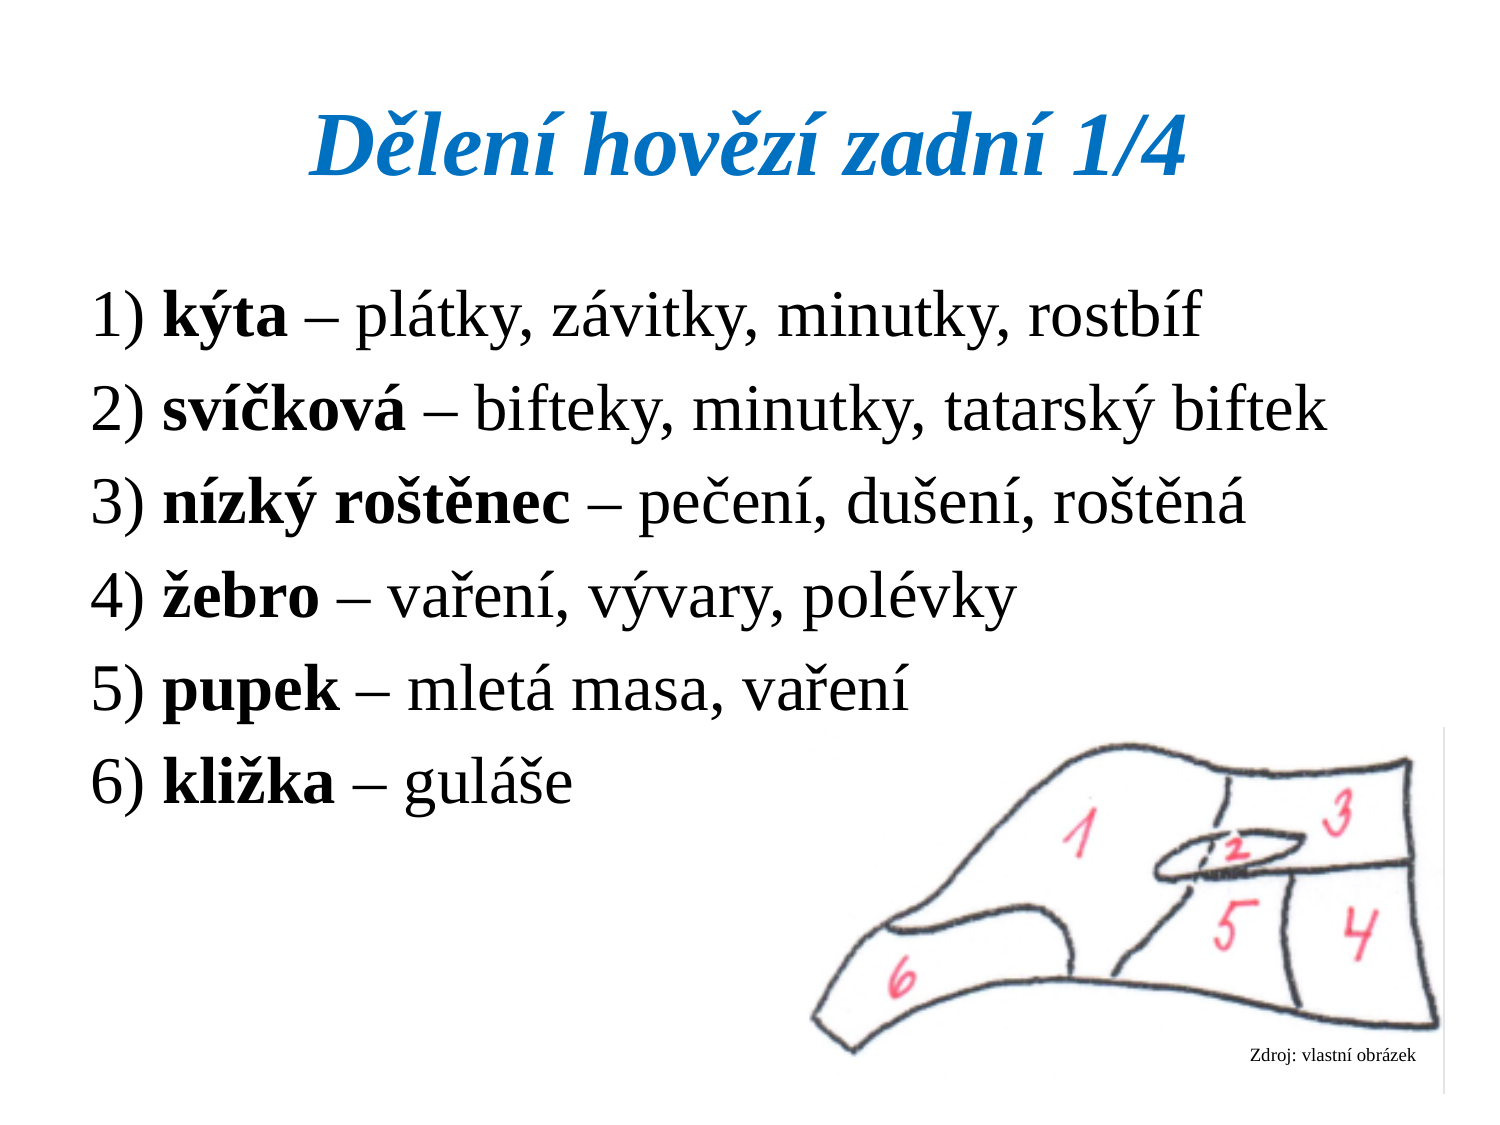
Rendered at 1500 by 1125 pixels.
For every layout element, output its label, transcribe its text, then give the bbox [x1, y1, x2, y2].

title Dělení hovězí zadní 1/4 [75, 45, 1425, 233]
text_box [796, 727, 1471, 1095]
list 1) kýta – plátky, závitky, minutky, rostbíf 2) svíčková – bifteky, minutky, tatarský biftek 3) nízký roštěnec – pečení, dušení, roštěná 4) žebro – vaření, vývary, polévky 5) pupek – mletá masa, vaření 6) kližka – guláše [75, 262, 1425, 1005]
